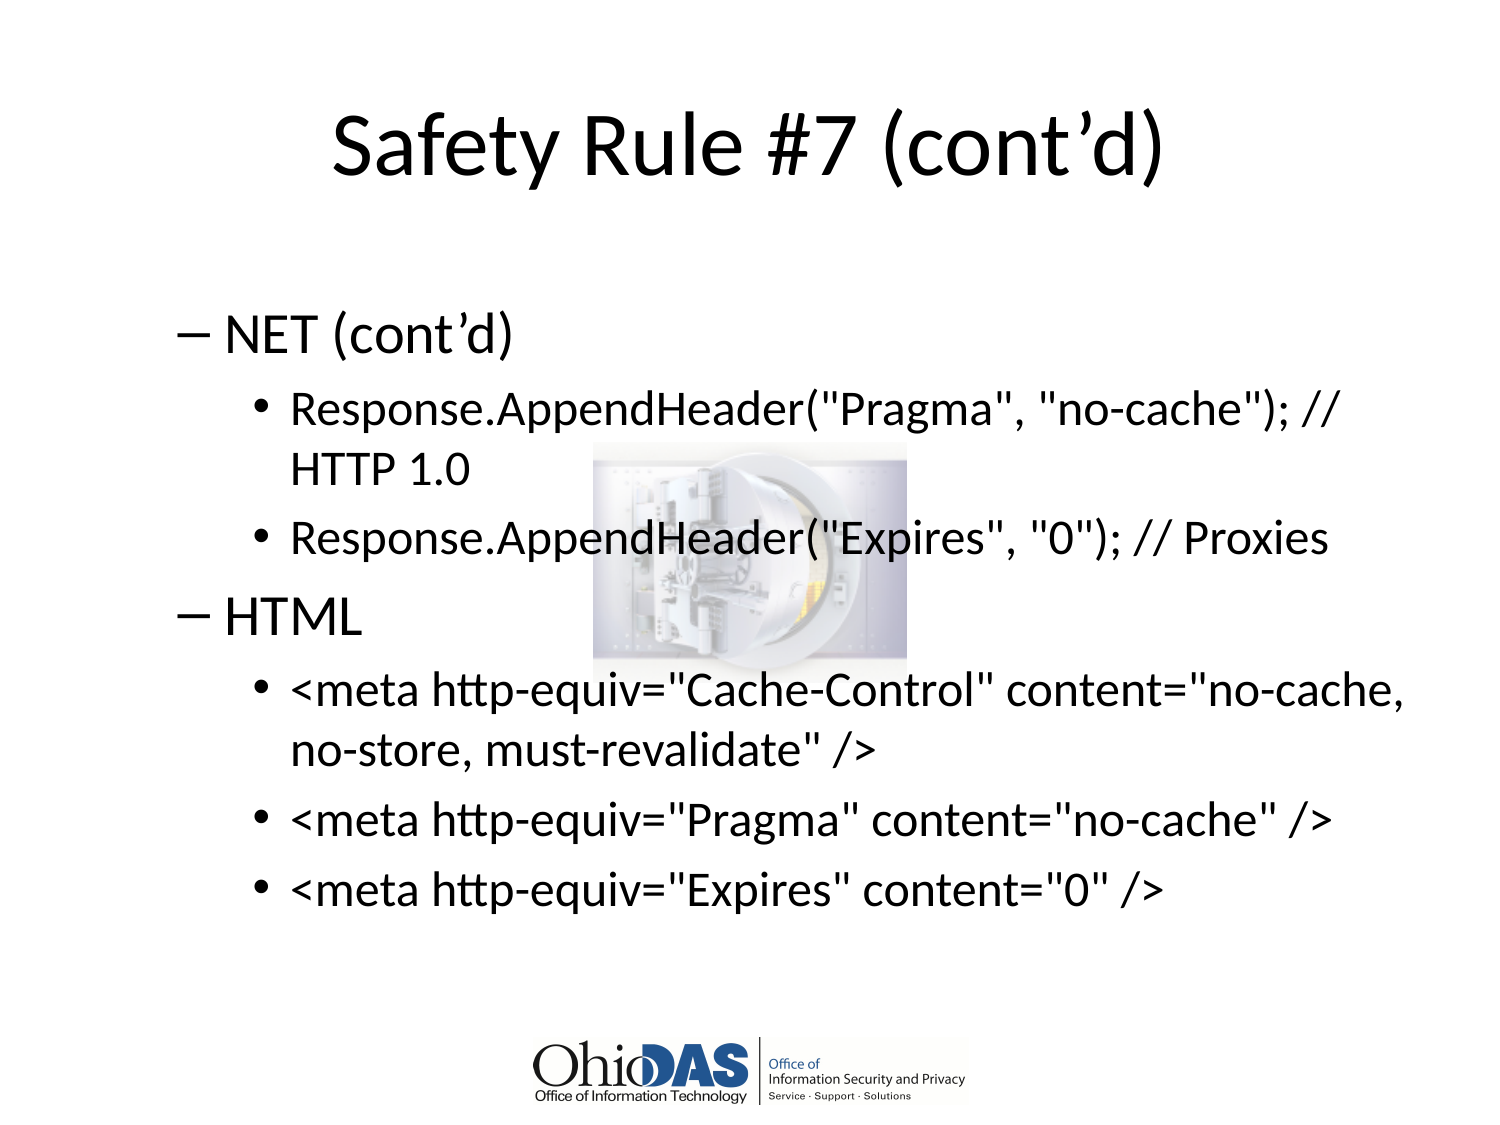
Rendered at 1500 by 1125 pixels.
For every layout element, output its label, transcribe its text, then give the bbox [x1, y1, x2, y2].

picture [533, 1037, 969, 1105]
title Safety Rule #7 (cont’d) [75, 45, 1425, 233]
list NET (cont’d) Response.AppendHeader("Pragma", "no-cache"); // HTTP 1.0 Response.AppendHeader("Expires", "0"); // Proxies HTML <meta http-equiv="Cache-Control" content="no-cache, no-store, must-revalidate" /> <meta http-equiv="Pragma" content="no-cache" /> <meta http-equiv="Expires" content="0" /> [87, 287, 1425, 1013]
